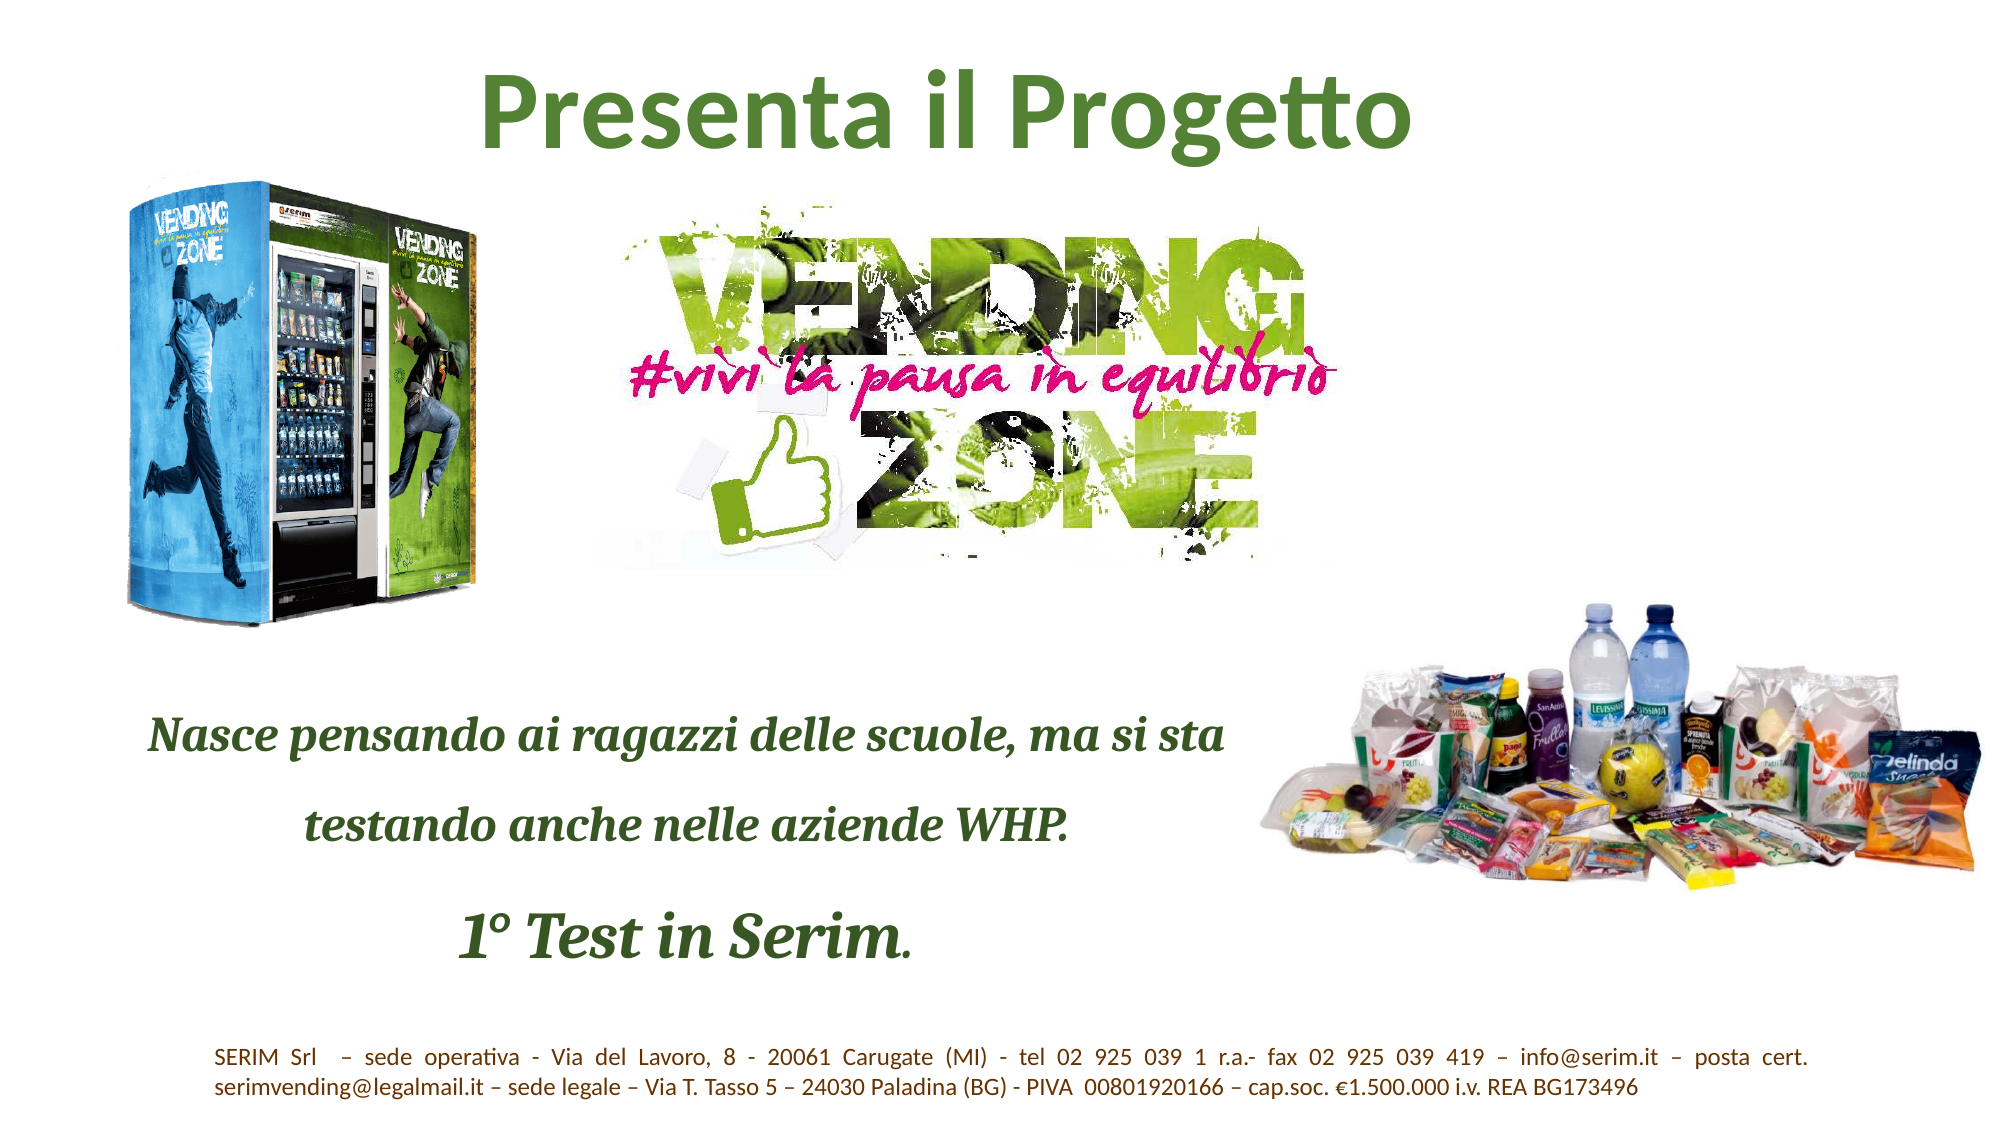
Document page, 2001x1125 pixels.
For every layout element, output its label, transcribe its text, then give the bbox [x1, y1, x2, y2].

text_box Nasce pensando ai ragazzi delle scuole, ma si sta testando anche nelle aziende WHP. 1° Test in Serim. [130, 664, 1243, 979]
picture [26, 157, 567, 651]
picture [591, 193, 1349, 570]
picture [1242, 575, 2000, 905]
text_box Presenta il Progetto [463, 27, 1432, 181]
footer SERIM Srl – sede operativa - Via del Lavoro, 8 - 20061 Carugate (MI) - tel 02 925 039 1 r.a.- fax 02 925 039 419 – info@serim.it – posta cert. serimvending@legalmail.it – sede legale – Via T. Tasso 5 – 24030 Paladina (BG) - PIVA 00801920166 – cap.soc. €1.500.000 i.v. REA BG173496 [199, 1040, 1828, 1101]
